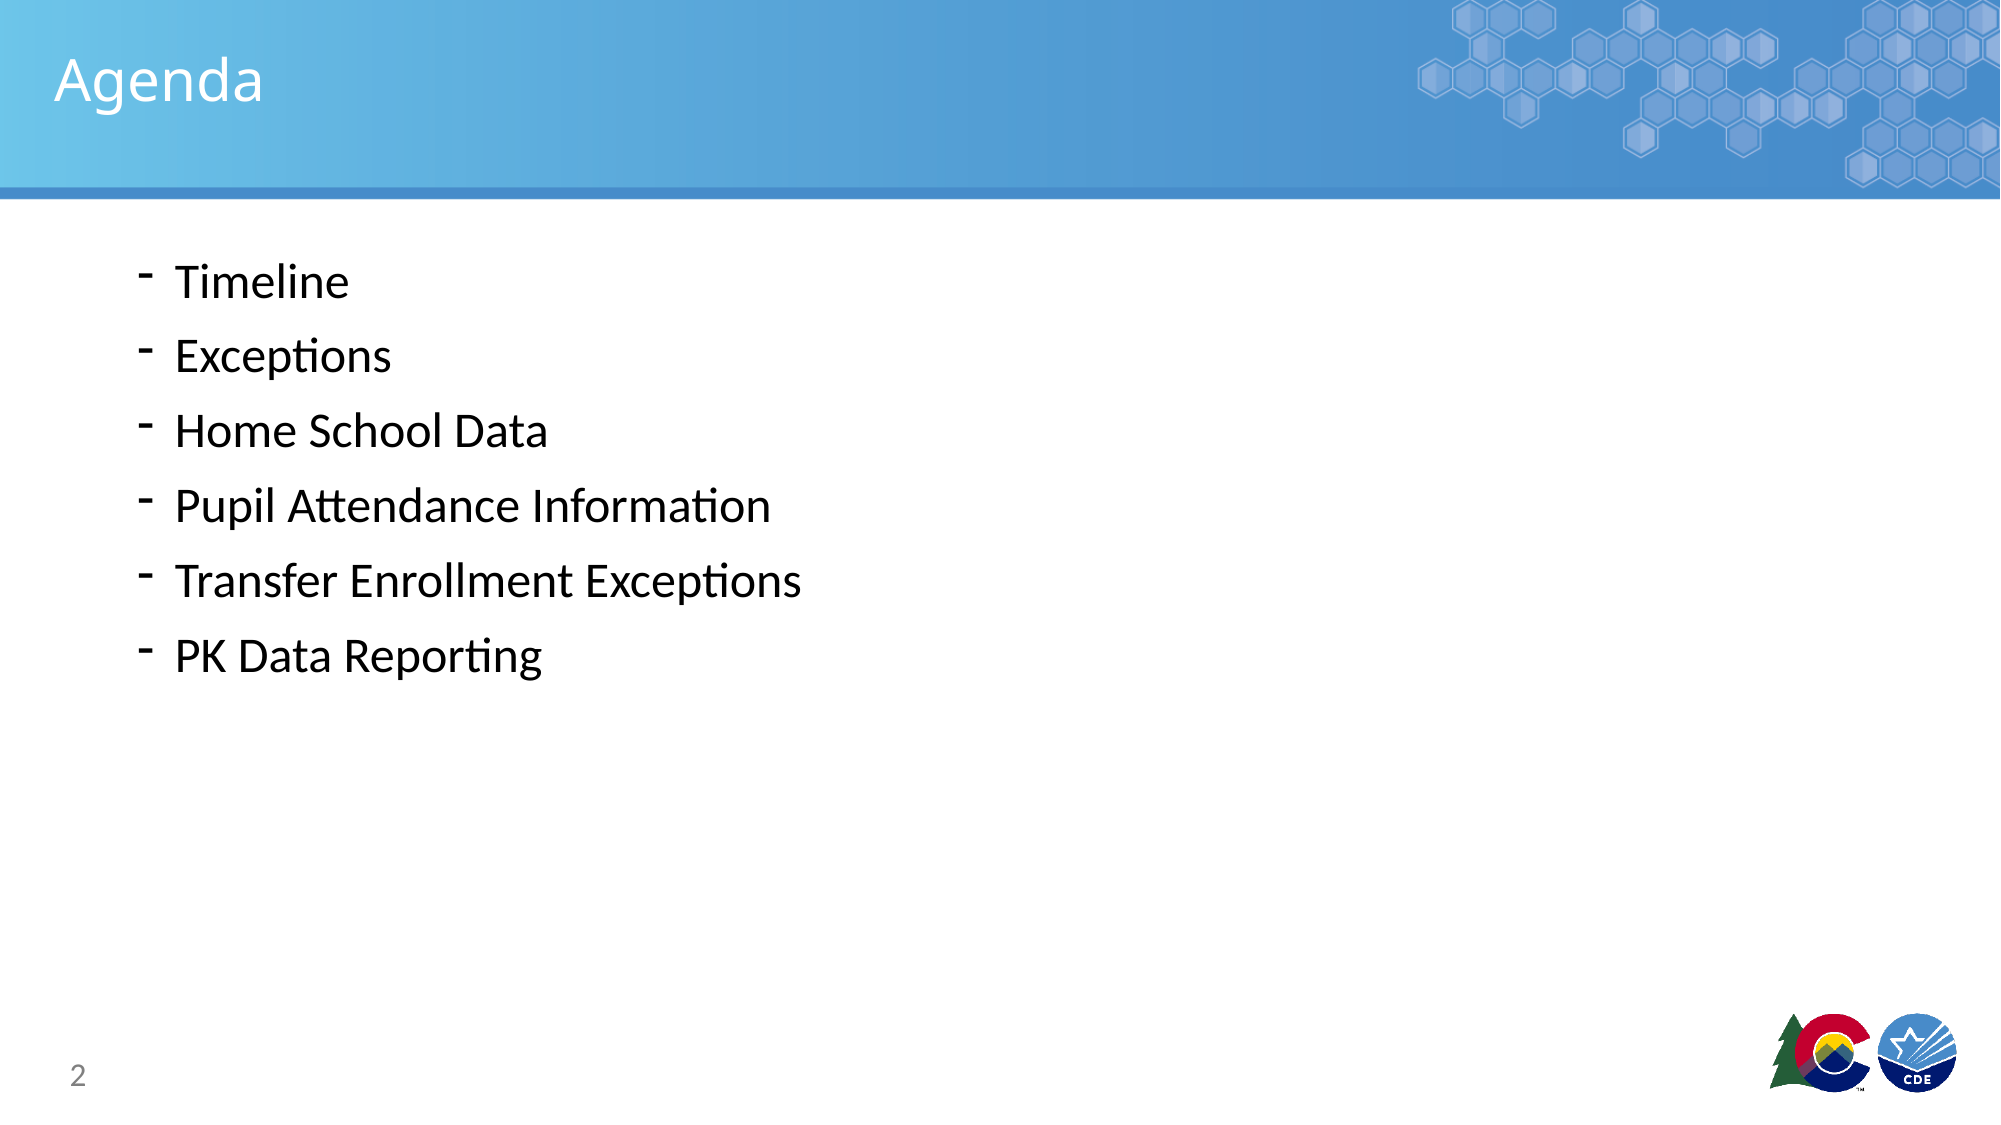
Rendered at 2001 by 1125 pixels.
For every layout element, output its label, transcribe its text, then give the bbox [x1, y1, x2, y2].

list Timeline Exceptions Home School Data Pupil Attendance Information Transfer Enrollment Exceptions PK Data Reporting [137, 254, 1863, 969]
slide_number 2 [54, 1042, 505, 1103]
title Agenda [54, 50, 1372, 175]
picture [0, 0, 2000, 200]
picture [1768, 1012, 1957, 1093]
